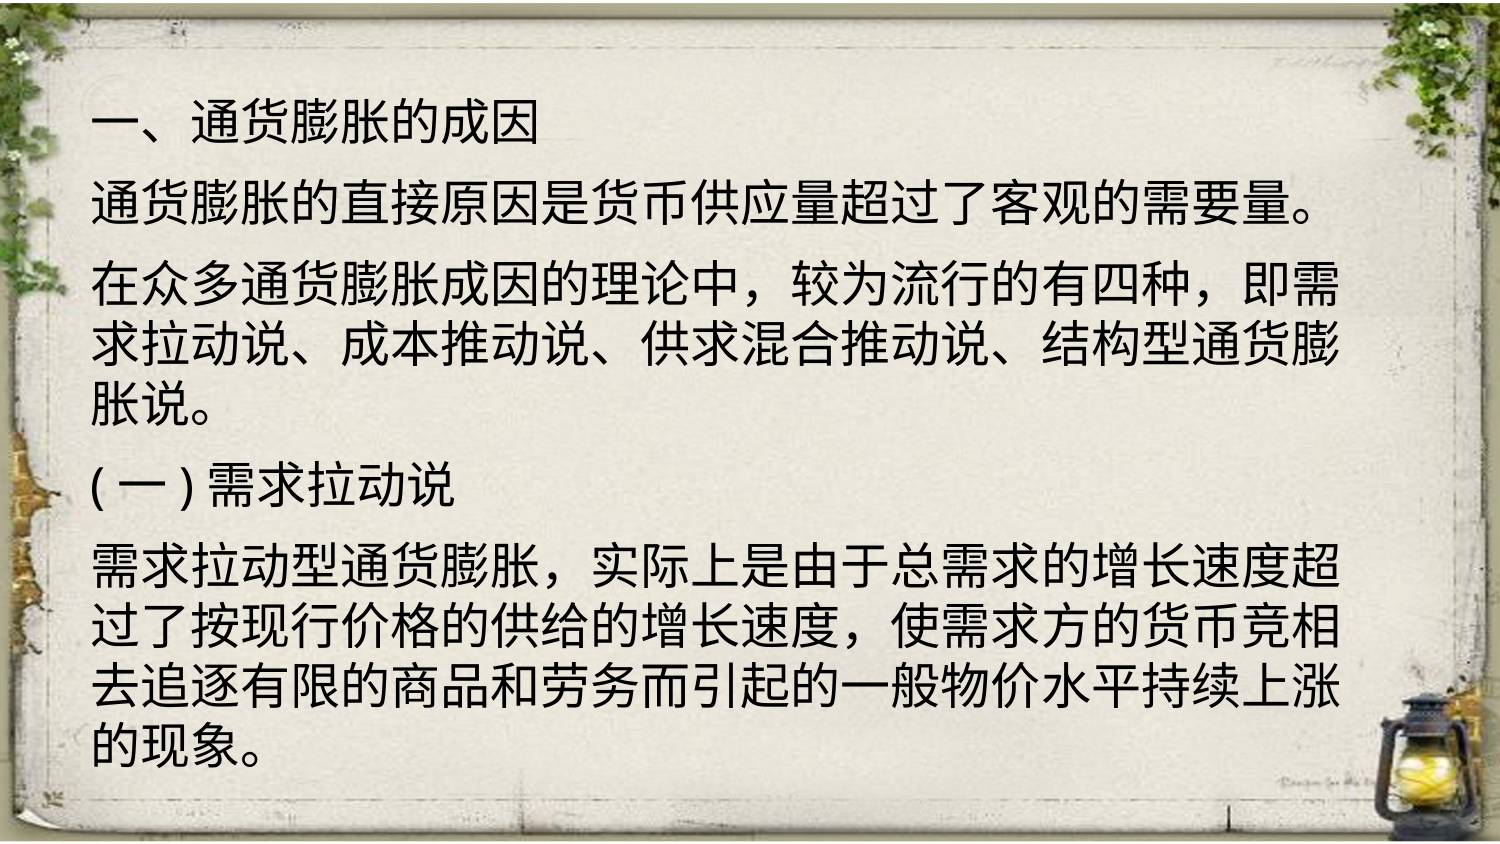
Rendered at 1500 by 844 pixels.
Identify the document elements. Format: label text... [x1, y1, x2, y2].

list 一、通货膨胀的成因 通货膨胀的直接原因是货币供应量超过了客观的需要量。 在众多通货膨胀成因的理论中，较为流行的有四种，即需求拉动说、成本推动说、供求混合推动说、结构型通货膨胀说。 (一)需求拉动说 需求拉动型通货膨胀，实际上是由于总需求的增长速度超过了按现行价格的供给的增长速度，使需求方的货币竞相去追逐有限的商品和劳务而引起的一般物价水平持续上涨的现象。 [75, 83, 1370, 715]
picture [0, 0, 1500, 844]
